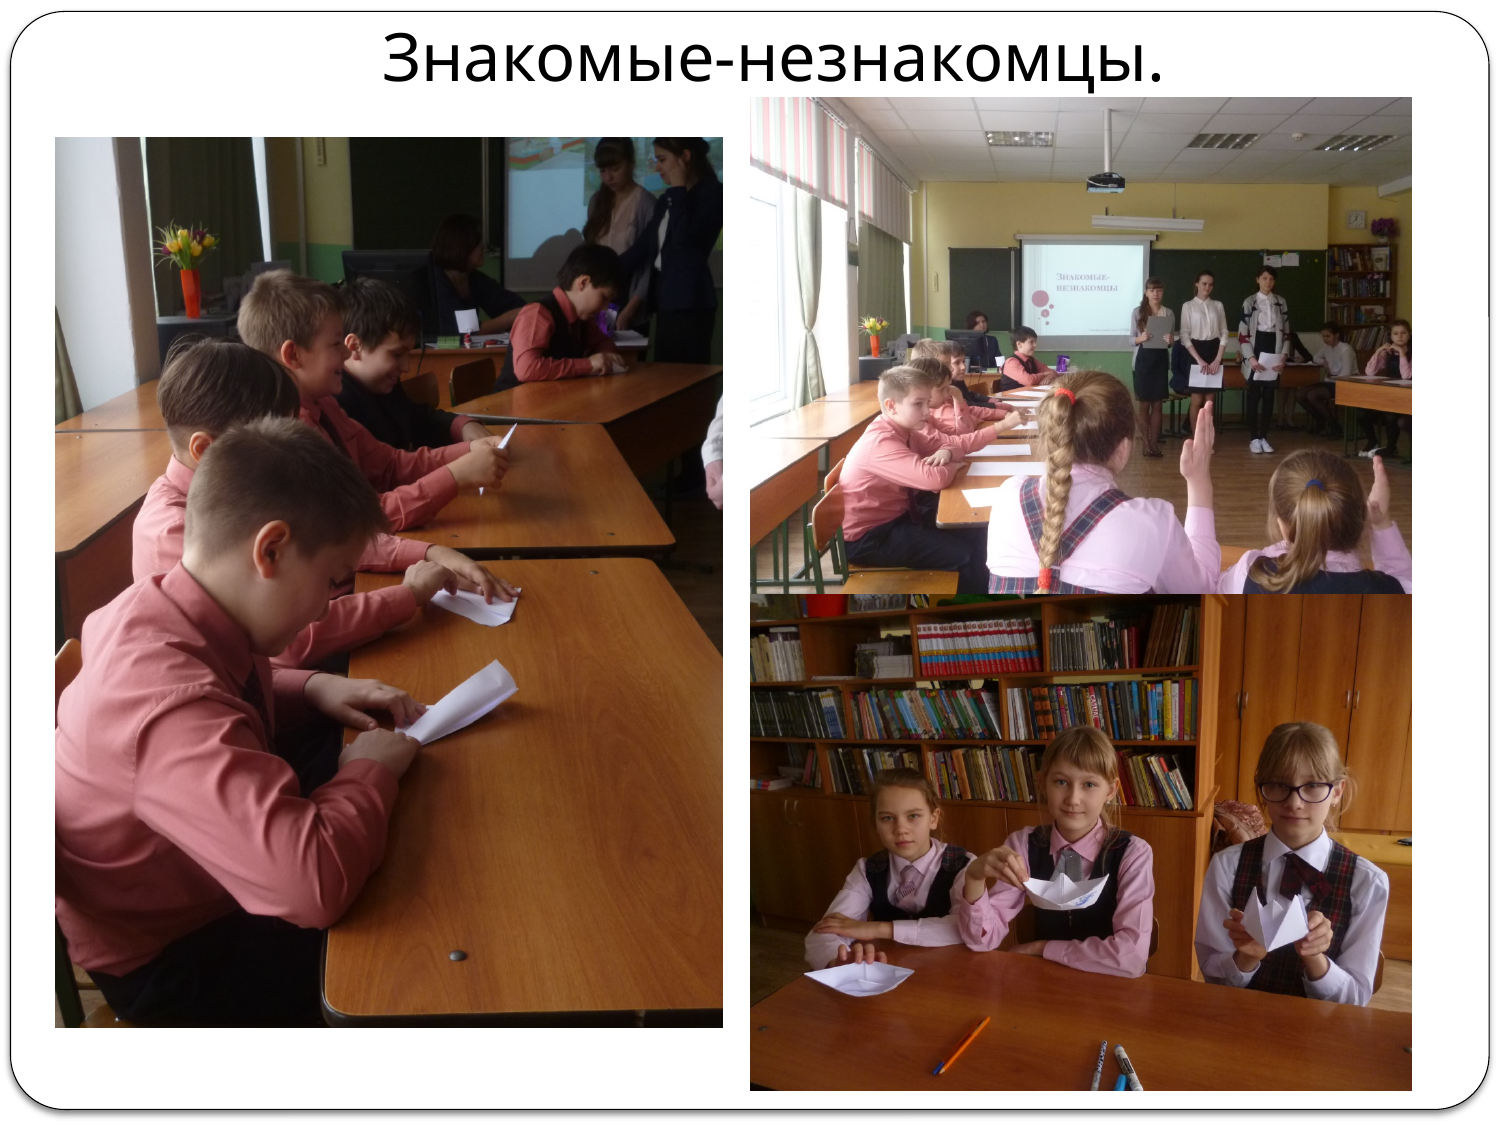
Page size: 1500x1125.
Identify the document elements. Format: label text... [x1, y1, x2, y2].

picture [54, 136, 723, 1028]
text_box Знакомые-незнакомцы. [367, 7, 1182, 102]
picture [749, 97, 1412, 1092]
